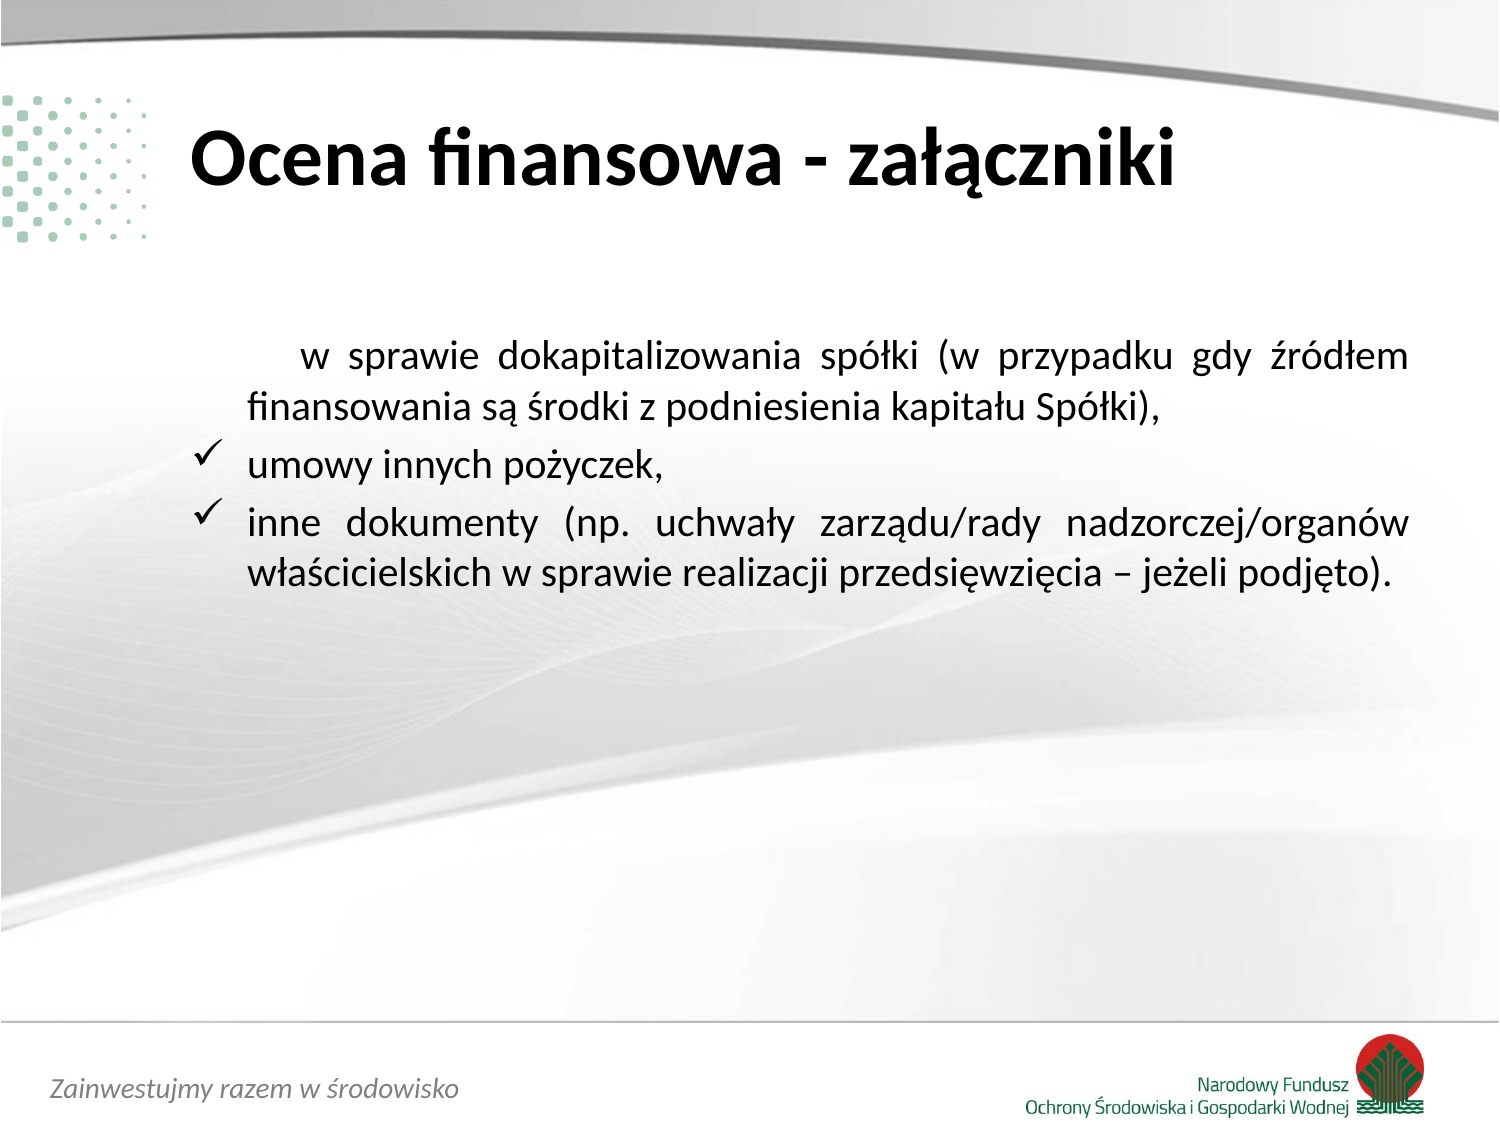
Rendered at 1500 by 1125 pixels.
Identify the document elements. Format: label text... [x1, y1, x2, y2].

list w sprawie dokapitalizowania spółki (w przypadku gdy źródłem finansowania są środki z podniesienia kapitału Spółki), umowy innych pożyczek, inne dokumenty (np. uchwały zarządu/rady nadzorczej/organów właścicielskich w sprawie realizacji przedsięwzięcia – jeżeli podjęto). [175, 262, 1425, 1005]
picture [1026, 1034, 1424, 1118]
title Ocena finansowa - załączniki [175, 58, 1425, 247]
picture [0, 0, 1499, 1023]
